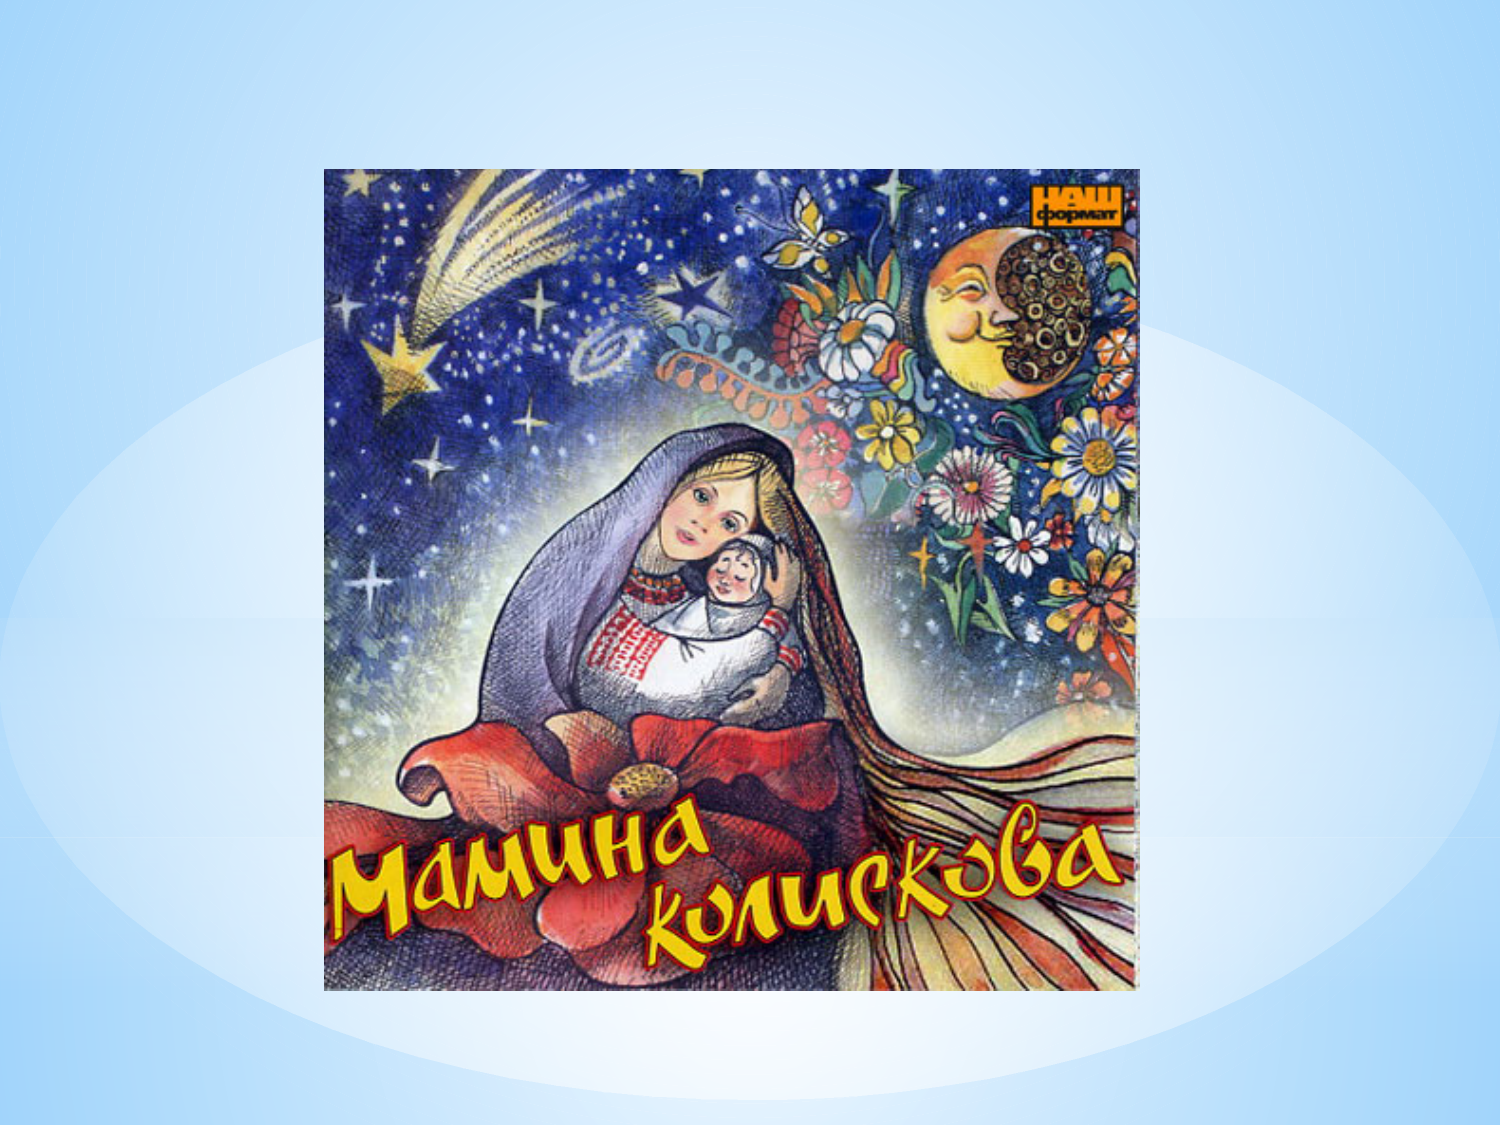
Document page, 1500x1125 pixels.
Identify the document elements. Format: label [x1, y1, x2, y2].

picture [324, 169, 1140, 991]
